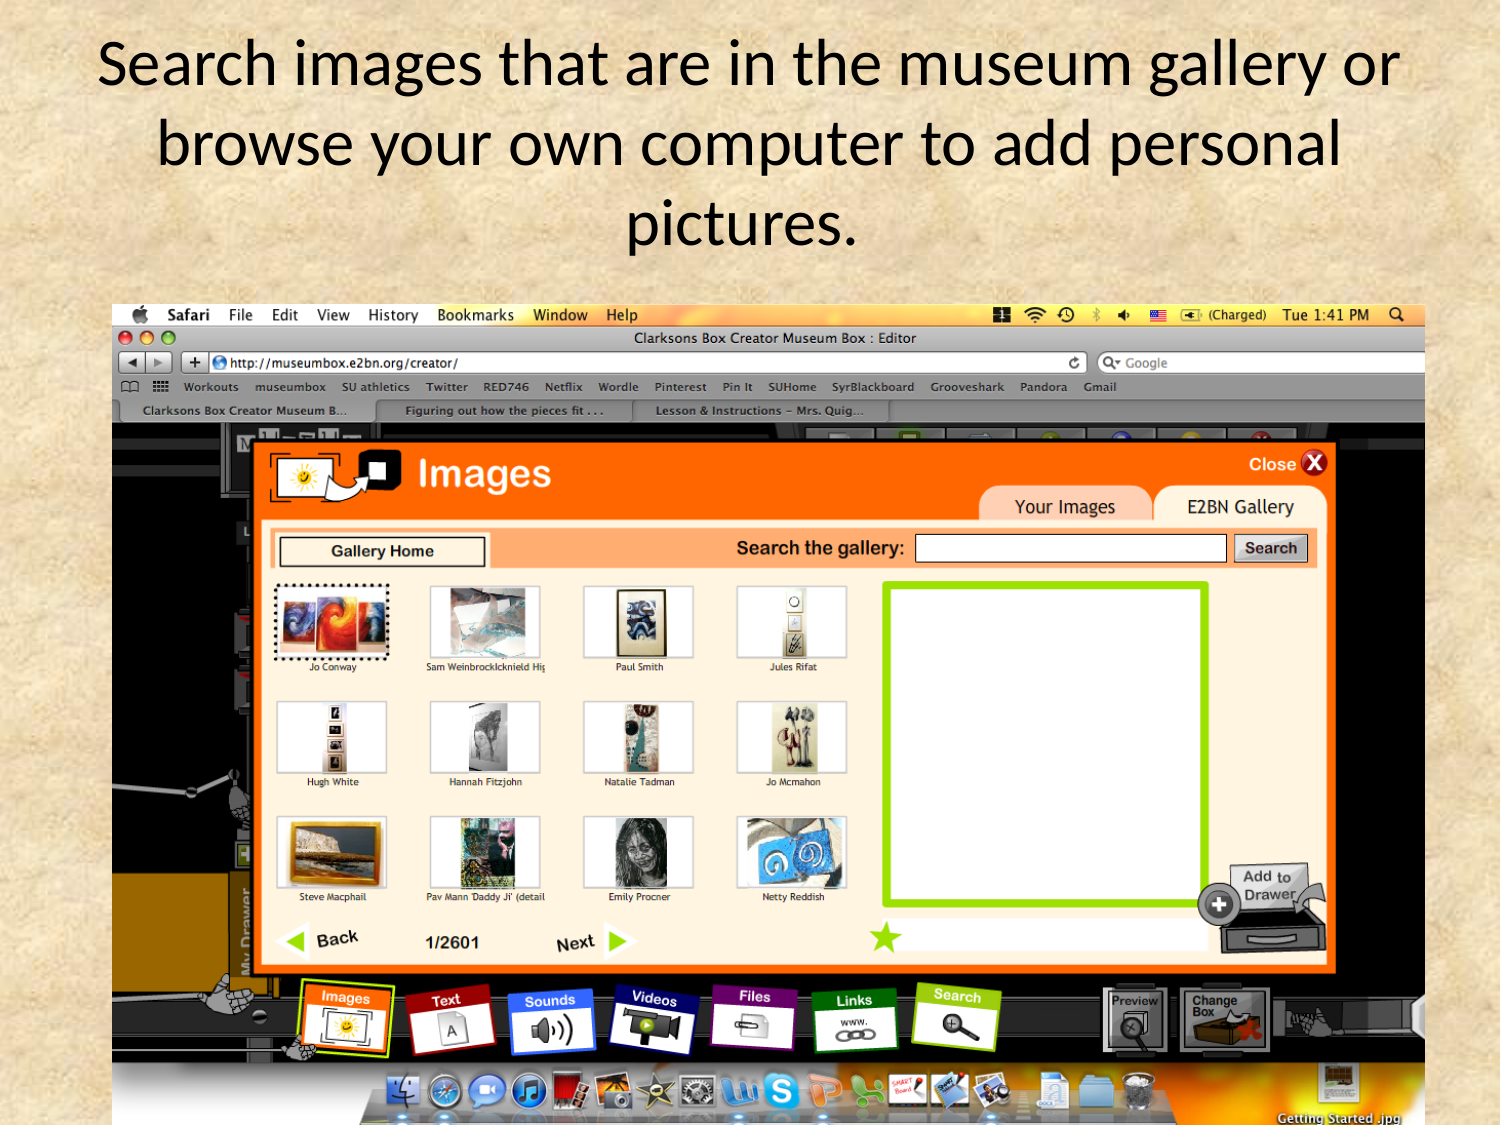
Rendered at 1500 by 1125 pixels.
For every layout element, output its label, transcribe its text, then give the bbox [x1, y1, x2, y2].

picture [0, 0, 1500, 1125]
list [112, 304, 1426, 1125]
title Search images that are in the museum gallery or browse your own computer to add personal pictures. [75, 45, 1425, 233]
